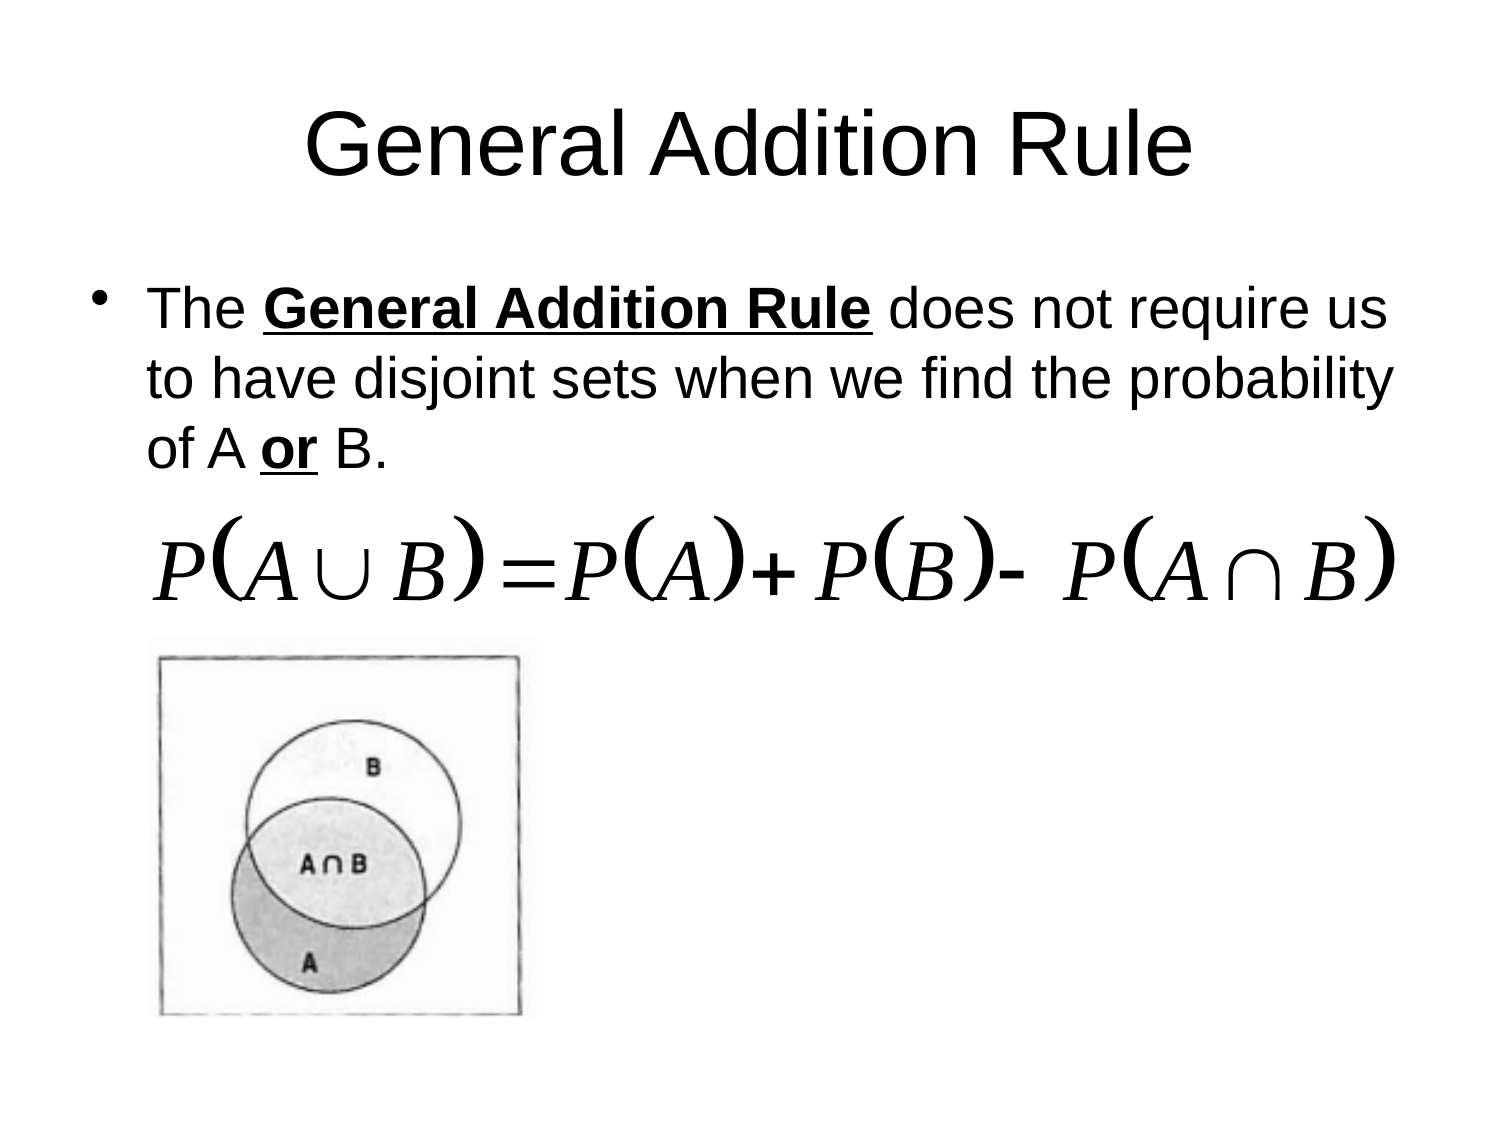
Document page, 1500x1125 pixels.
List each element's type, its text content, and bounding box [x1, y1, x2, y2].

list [149, 637, 538, 1019]
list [137, 512, 1401, 638]
list The General Addition Rule does not require us to have disjoint sets when we find the probability of A or B. [74, 262, 1438, 1006]
title General Addition Rule [74, 44, 1426, 233]
